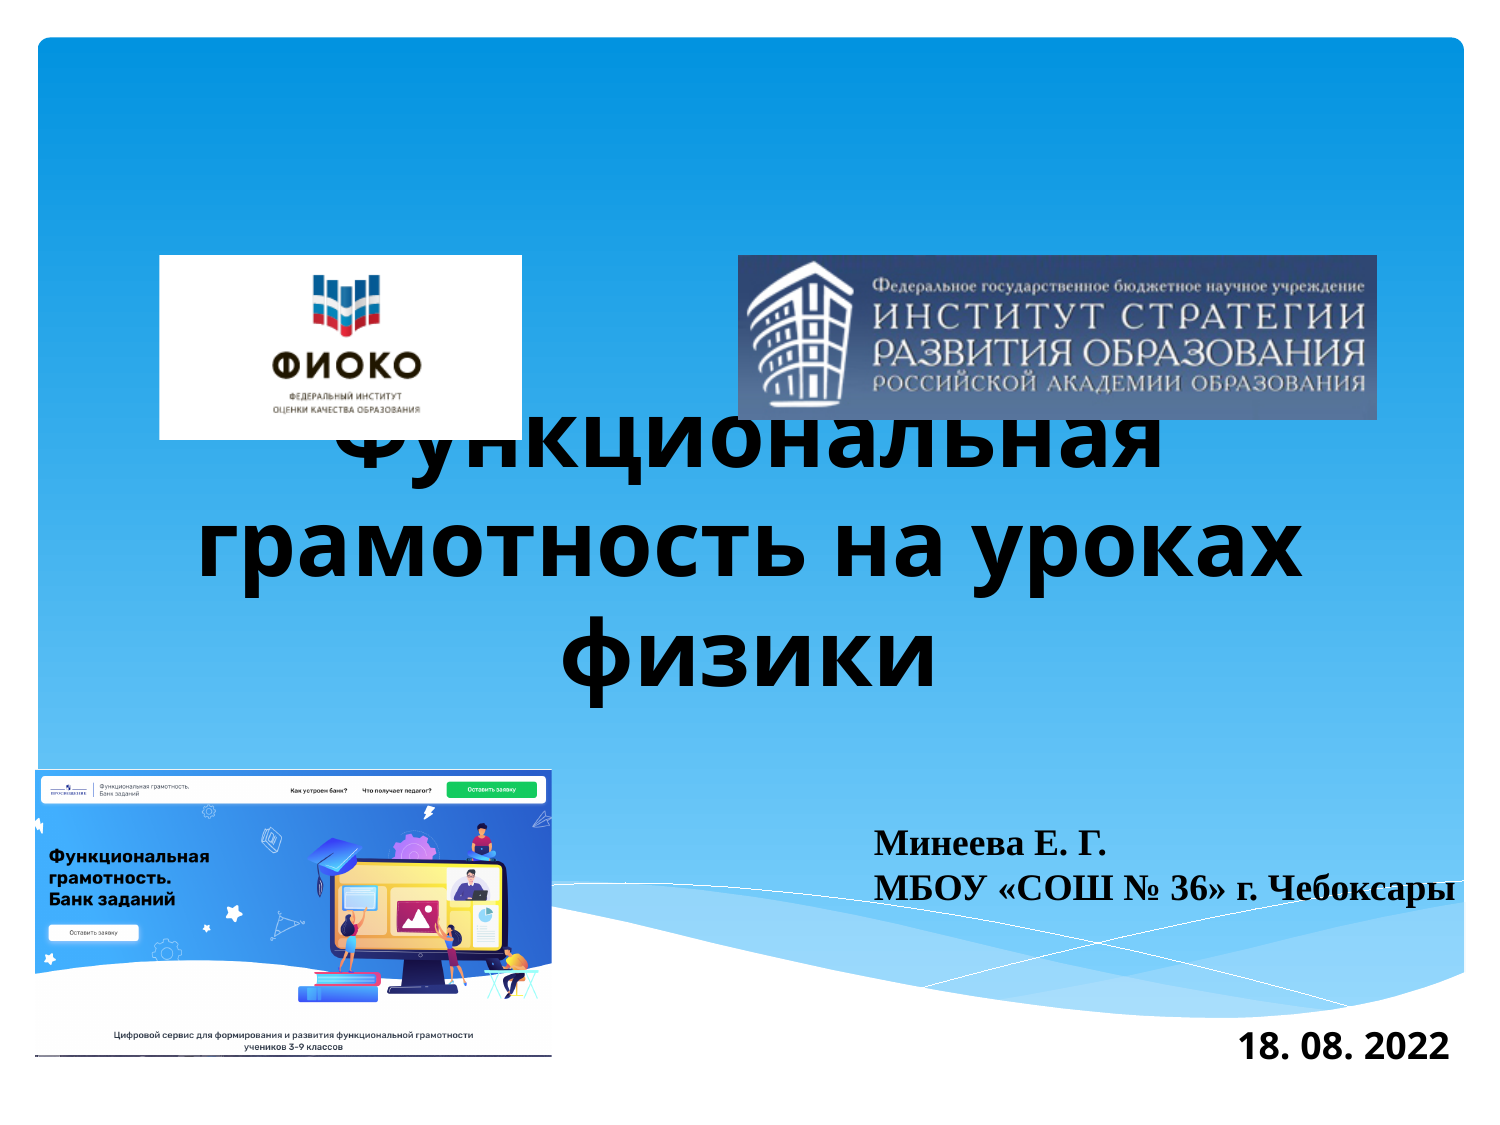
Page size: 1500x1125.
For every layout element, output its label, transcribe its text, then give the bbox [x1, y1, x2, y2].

title Функциональная грамотность на уроках физики [112, 420, 1388, 713]
picture [737, 255, 1377, 421]
picture [34, 768, 552, 1057]
text_box Минеева Е. Г. МБОУ «СОШ № 36» г. Чебоксары [859, 810, 1471, 916]
picture [159, 255, 523, 441]
text_box 18. 08. 2022 [1222, 1014, 1465, 1075]
